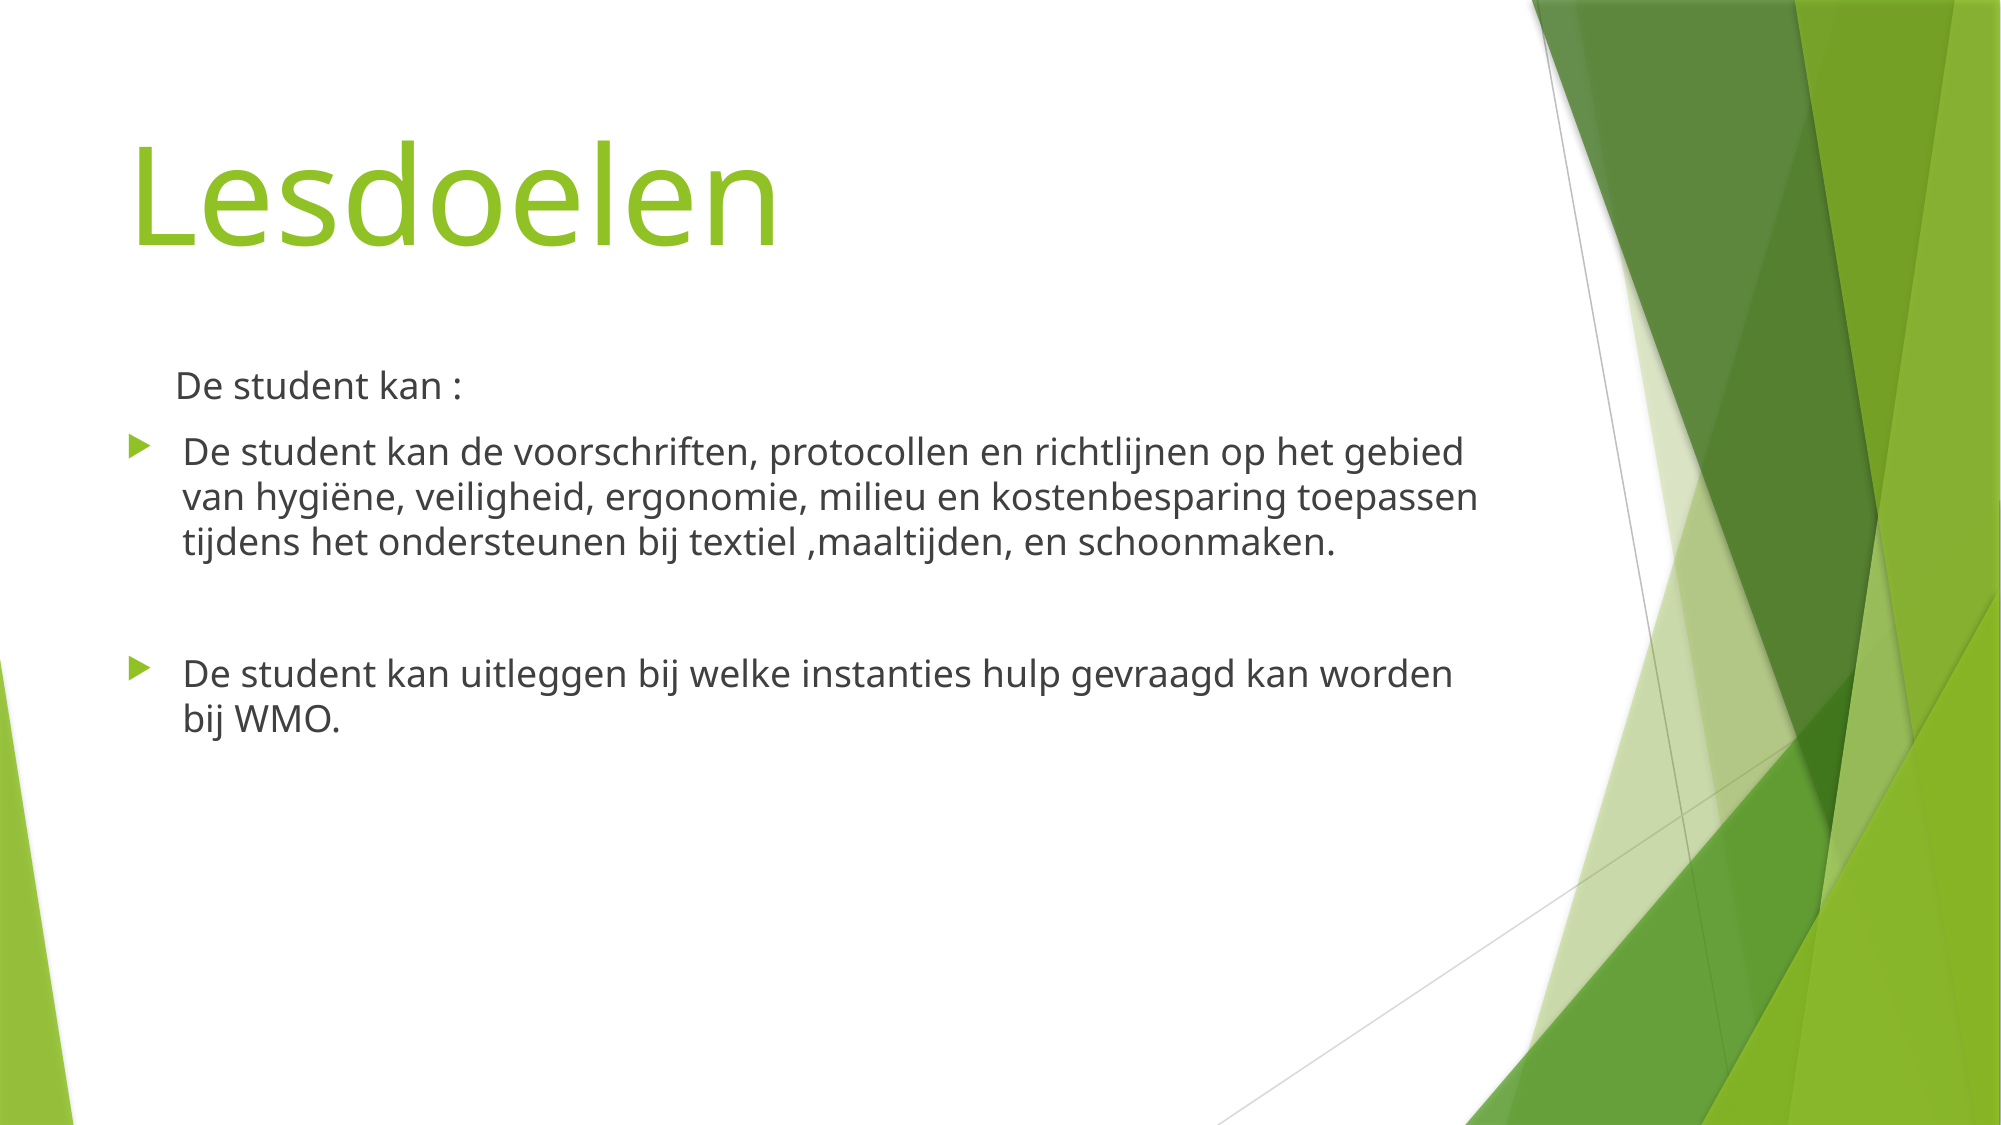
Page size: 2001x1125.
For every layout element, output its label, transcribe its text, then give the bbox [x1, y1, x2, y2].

list De student kan : De student kan de voorschriften, protocollen en richtlijnen op het gebied van hygiëne, veiligheid, ergonomie, milieu en kostenbesparing toepassen tijdens het ondersteunen bij textiel ,maaltijden, en schoonmaken. De student kan uitleggen bij welke instanties hulp gevraagd kan worden bij WMO. [111, 354, 1522, 992]
title Lesdoelen [111, 99, 1522, 317]
